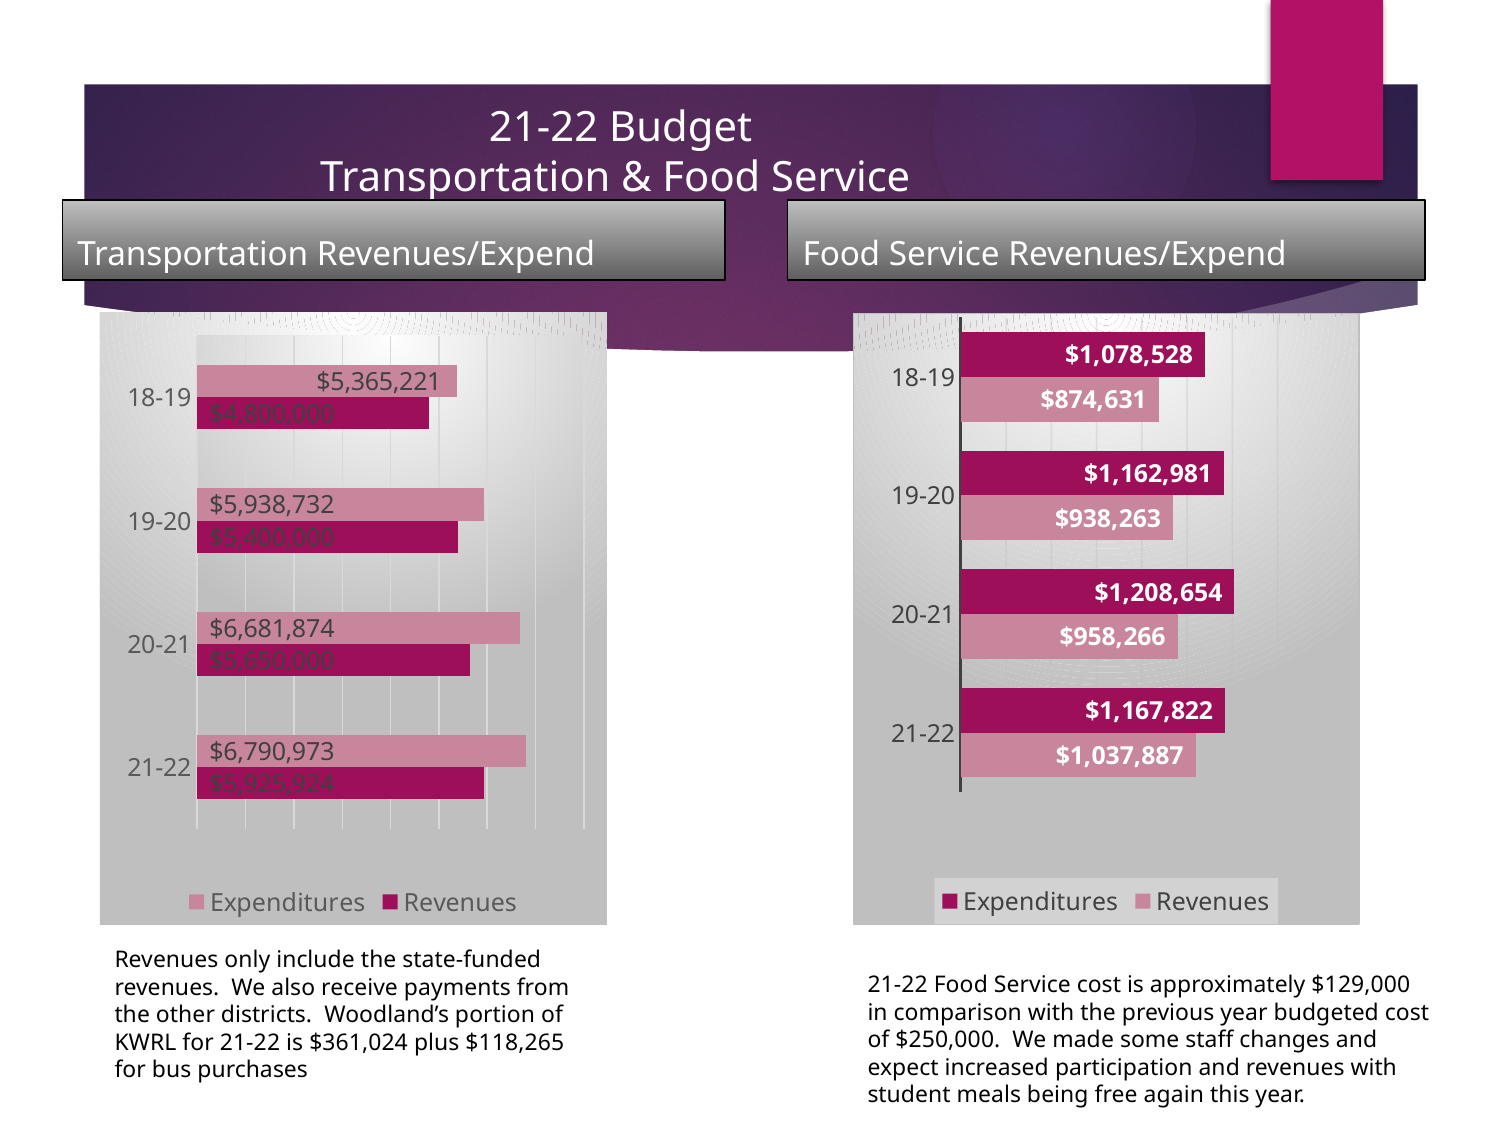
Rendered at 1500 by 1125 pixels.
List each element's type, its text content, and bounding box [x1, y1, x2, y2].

chart [99, 312, 608, 926]
chart [852, 312, 1360, 926]
text_box Revenues only include the state-funded revenues. We also receive payments from the other districts. Woodland’s portion of KWRL for 21-22 is $361,024 plus $118,265 for bus purchases [99, 937, 607, 1090]
title 21-22 Budget Transportation & Food Service [99, 99, 1142, 200]
text_box 21-22 Food Service cost is approximately $129,000 in comparison with the previous year budgeted cost of $250,000. We made some staff changes and expect increased participation and revenues with student meals being free again this year. [852, 962, 1450, 1115]
list Food Service Revenues/Expend [787, 199, 1426, 281]
list Transportation Revenues/Expend [62, 199, 726, 281]
